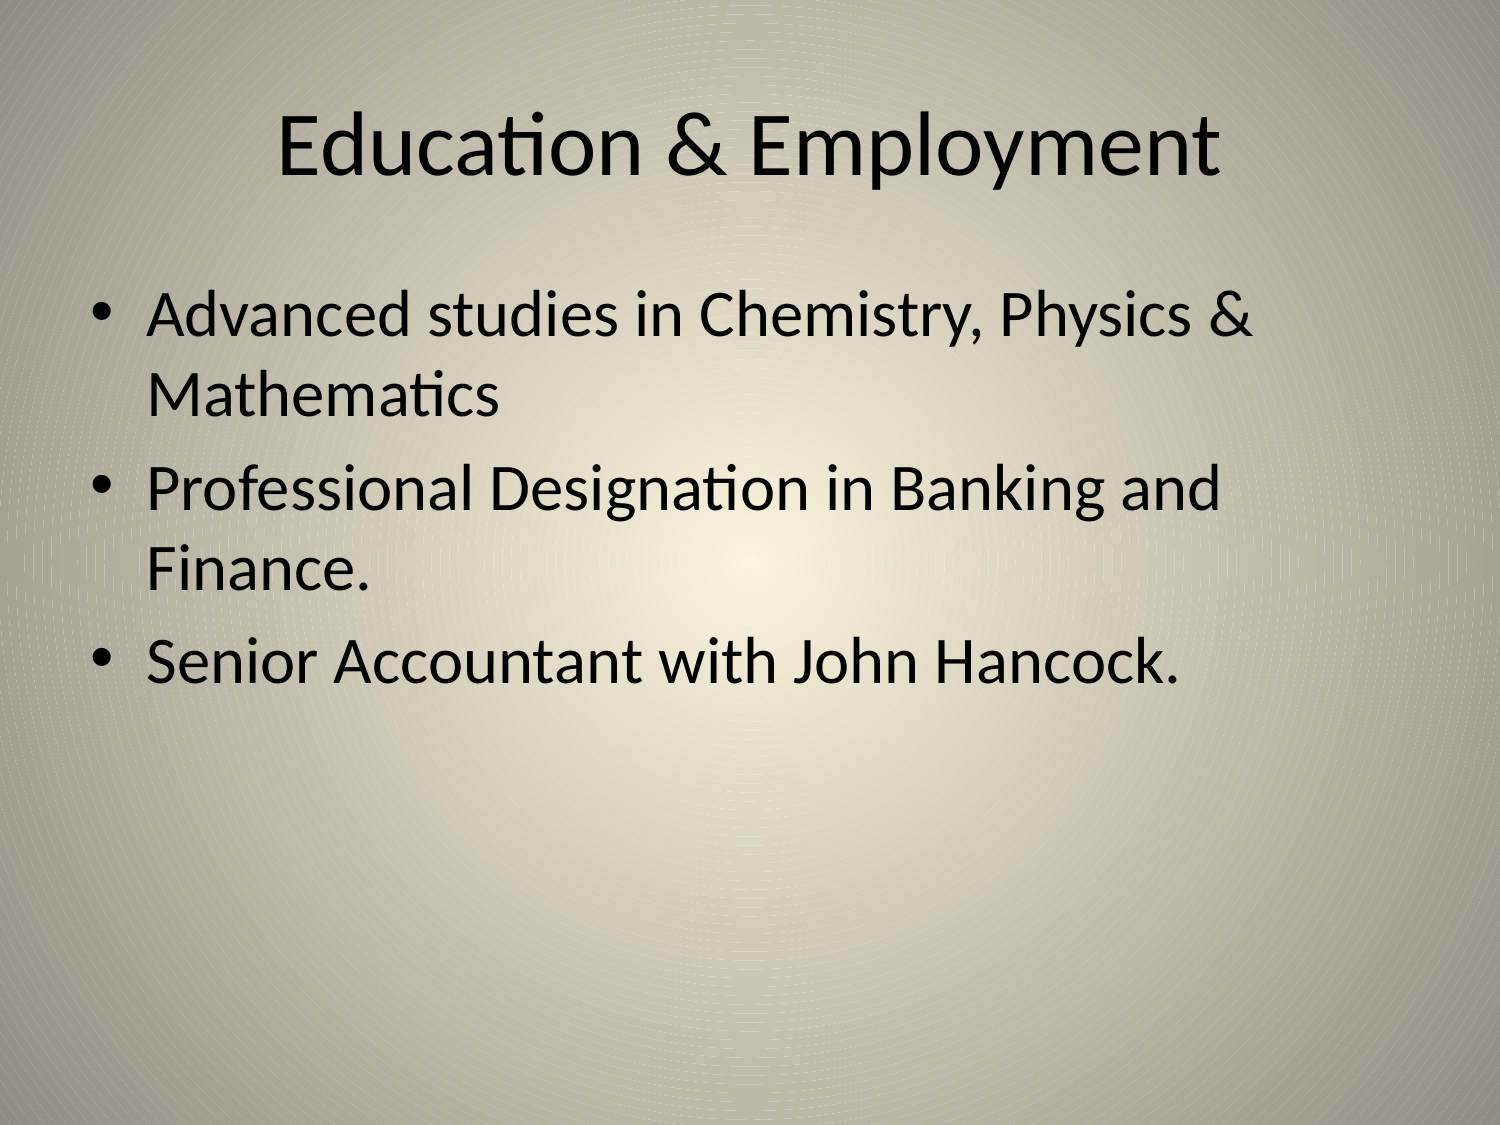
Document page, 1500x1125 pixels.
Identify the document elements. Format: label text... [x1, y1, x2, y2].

list Advanced studies in Chemistry, Physics & Mathematics Professional Designation in Banking and Finance. Senior Accountant with John Hancock. [75, 262, 1425, 1005]
title Education & Employment [75, 45, 1425, 233]
